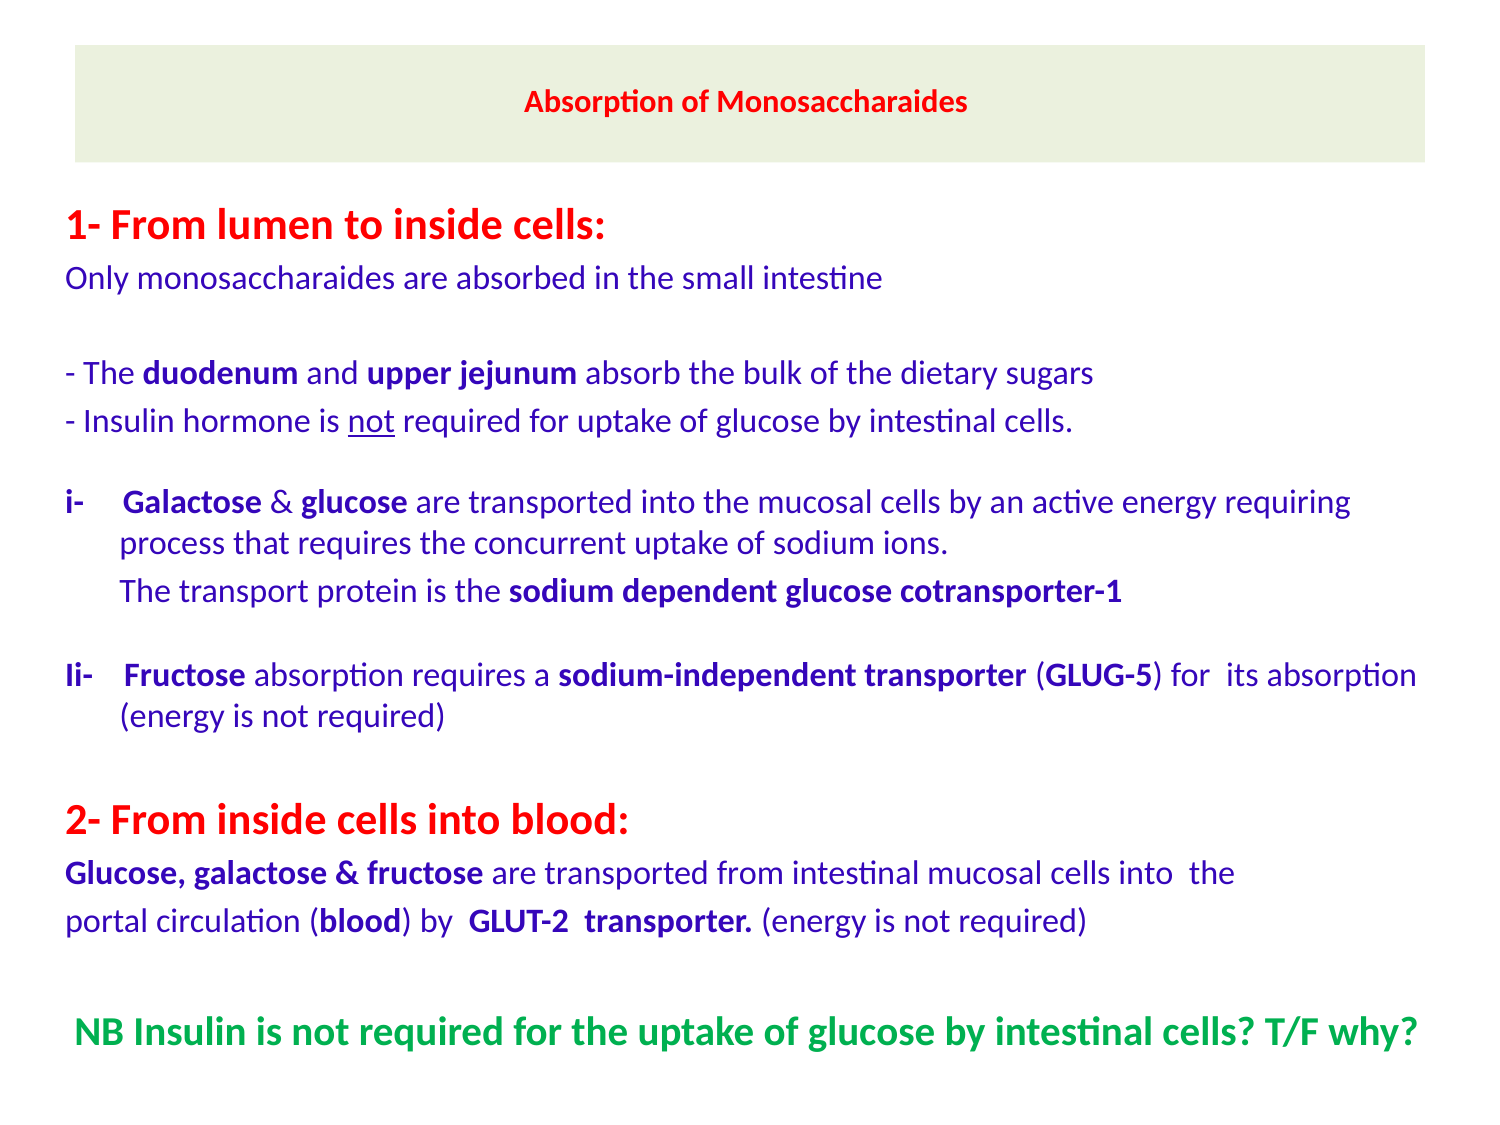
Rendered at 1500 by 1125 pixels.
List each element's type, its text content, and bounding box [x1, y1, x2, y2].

list 1- From lumen to inside cells: Only monosaccharaides are absorbed in the small intestine - The duodenum and upper jejunum absorb the bulk of the dietary sugars - Insulin hormone is not required for uptake of glucose by intestinal cells. i- Galactose & glucose are transported into the mucosal cells by an active energy requiring process that requires the concurrent uptake of sodium ions. The transport protein is the sodium dependent glucose cotransporter-1 Ii- Fructose absorption requires a sodium-independent transporter (GLUG-5) for its absorption (energy is not required) 2- From inside cells into blood: Glucose, galactose & fructose are transported from intestinal mucosal cells into the portal circulation (blood) by GLUT-2 transporter. (energy is not required) NB Insulin is not required for the uptake of glucose by intestinal cells? T/F why? [50, 187, 1463, 1075]
title Absorption of Monosaccharaides [75, 45, 1425, 163]
